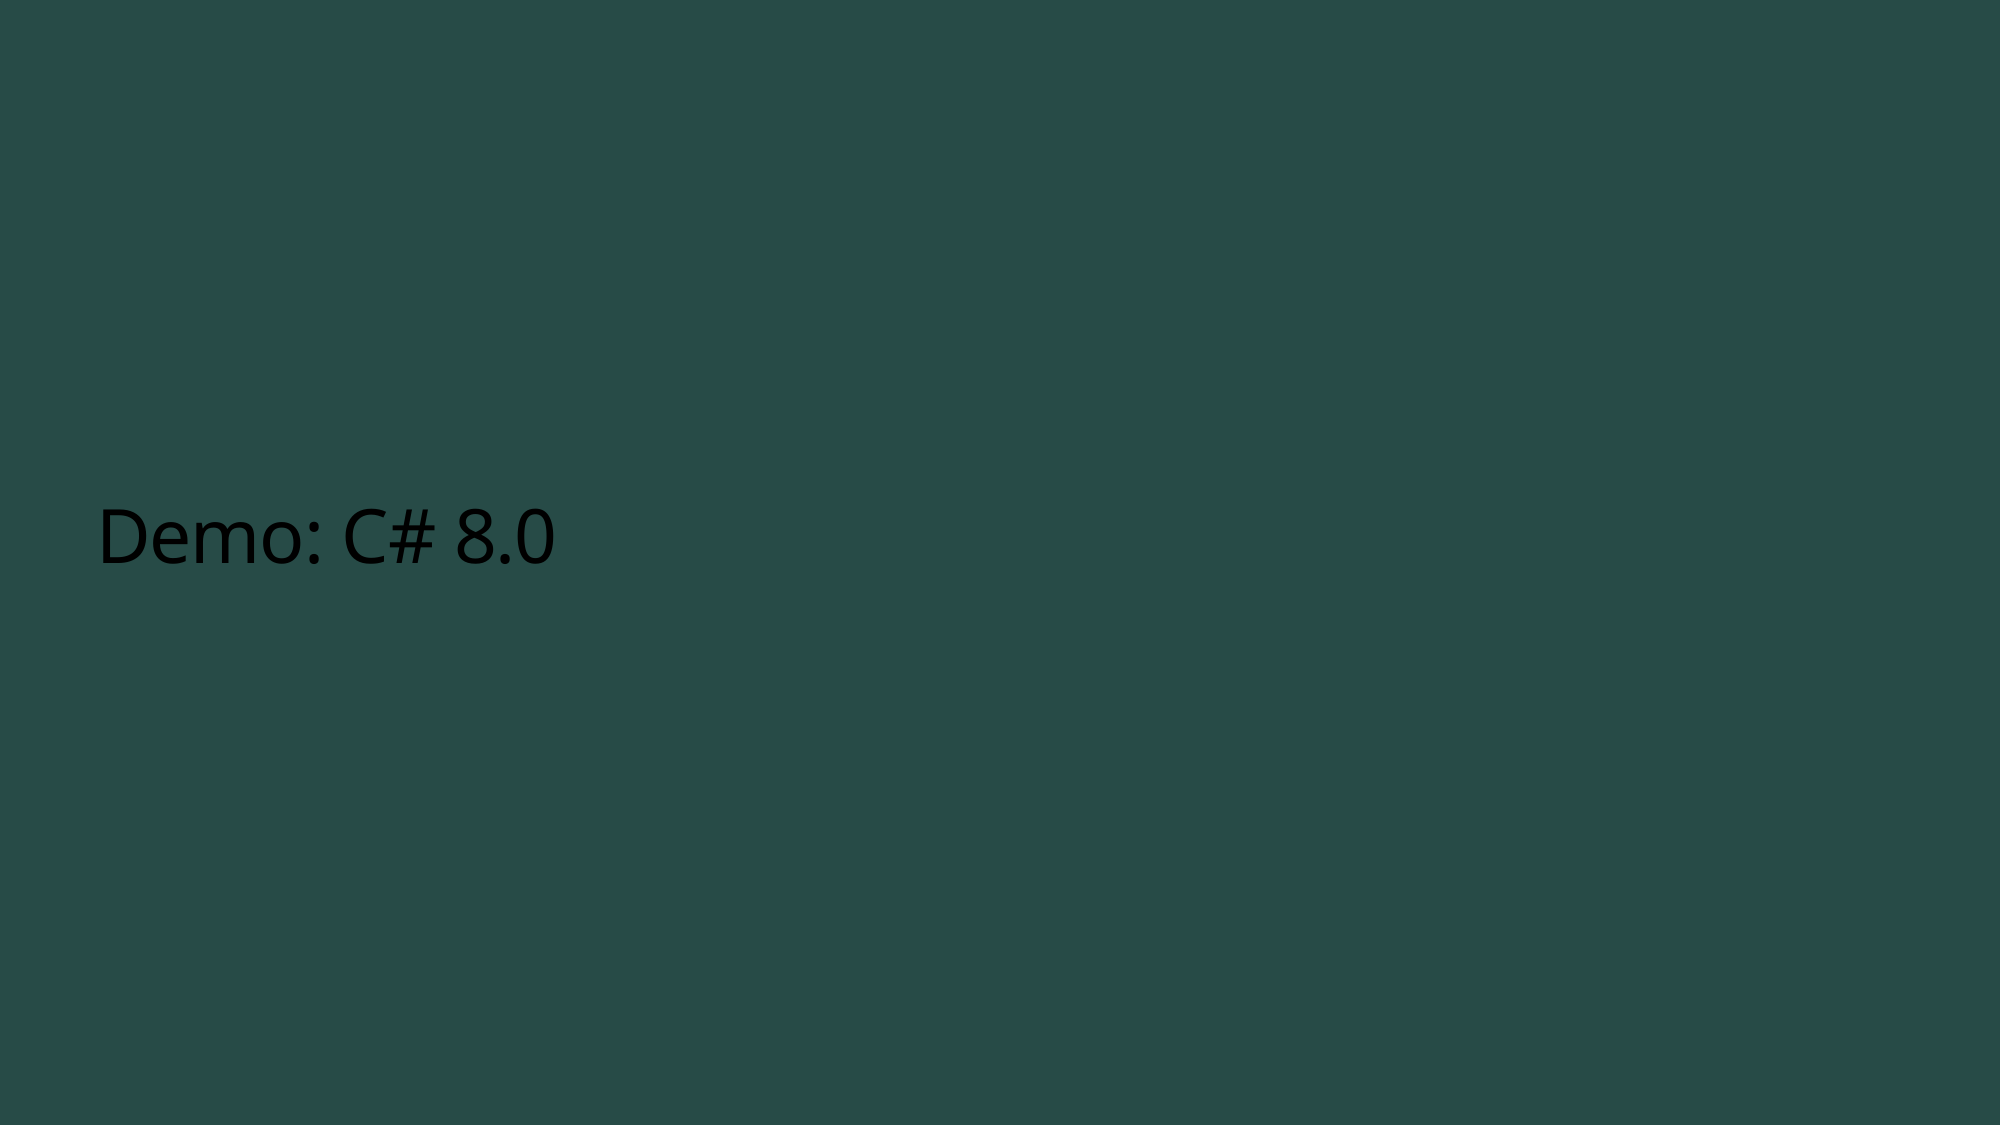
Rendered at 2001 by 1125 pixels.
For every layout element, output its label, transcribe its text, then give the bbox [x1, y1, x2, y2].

title Demo: C# 8.0 [96, 497, 1596, 580]
